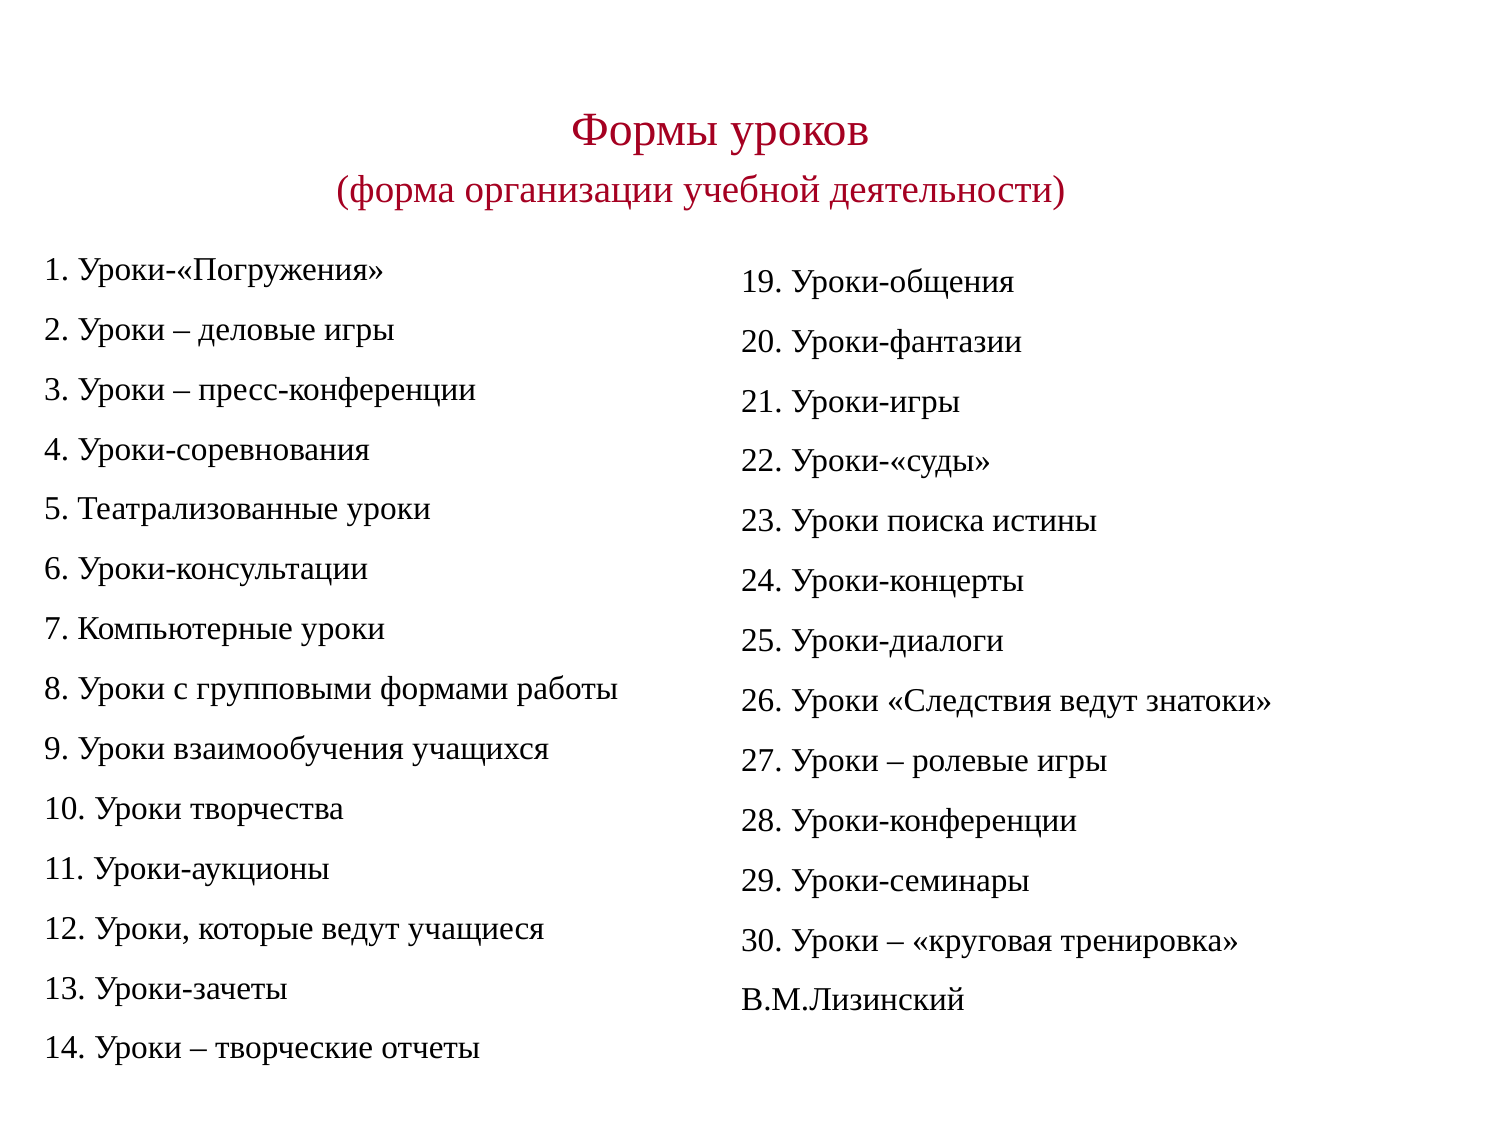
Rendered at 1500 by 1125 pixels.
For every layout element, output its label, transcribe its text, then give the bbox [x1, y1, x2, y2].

text_box 19. Уроки-общения 20. Уроки-фантазии 21. Уроки-игры 22. Уроки-«суды» 23. Уроки поиска истины 24. Уроки-концерты 25. Уроки-диалоги 26. Уроки «Следствия ведут знатоки» 27. Уроки – ролевые игры 28. Уроки-конференции 29. Уроки-семинары 30. Уроки – «круговая тренировка» В.М.Лизинский [726, 231, 1477, 1025]
title Формы уроков (форма организации учебной деятельности) [17, 90, 1436, 278]
text_box 1. Уроки-«Погружения» 2. Уроки – деловые игры 3. Уроки – пресс-конференции 4. Уроки-соревнования 5. Театрализованные уроки 6. Уроки-консультации 7. Компьютерные уроки 8. Уроки с групповыми формами работы 9. Уроки взаимообучения учащихся 10. Уроки творчества 11. Уроки-аукционы 12. Уроки, которые ведут учащиеся 13. Уроки-зачеты 14. Уроки – творческие отчеты [29, 219, 727, 1073]
